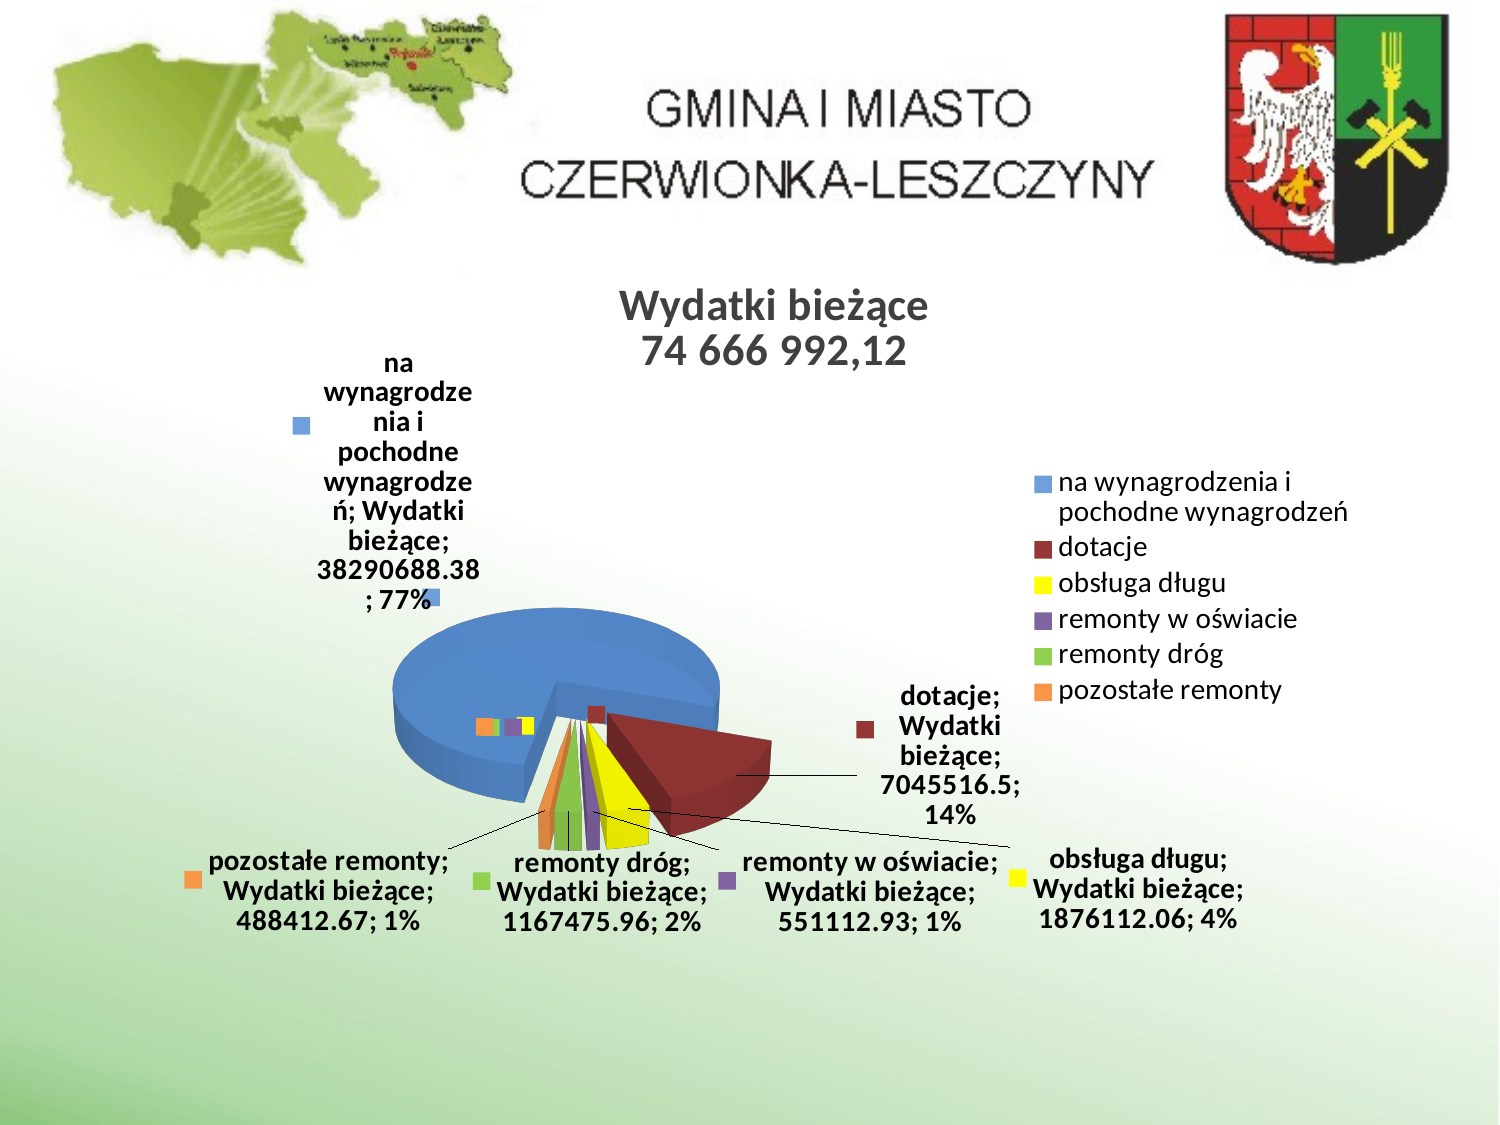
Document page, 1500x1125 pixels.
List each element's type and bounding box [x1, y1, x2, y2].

chart [175, 222, 1372, 955]
picture [0, 0, 1500, 1125]
